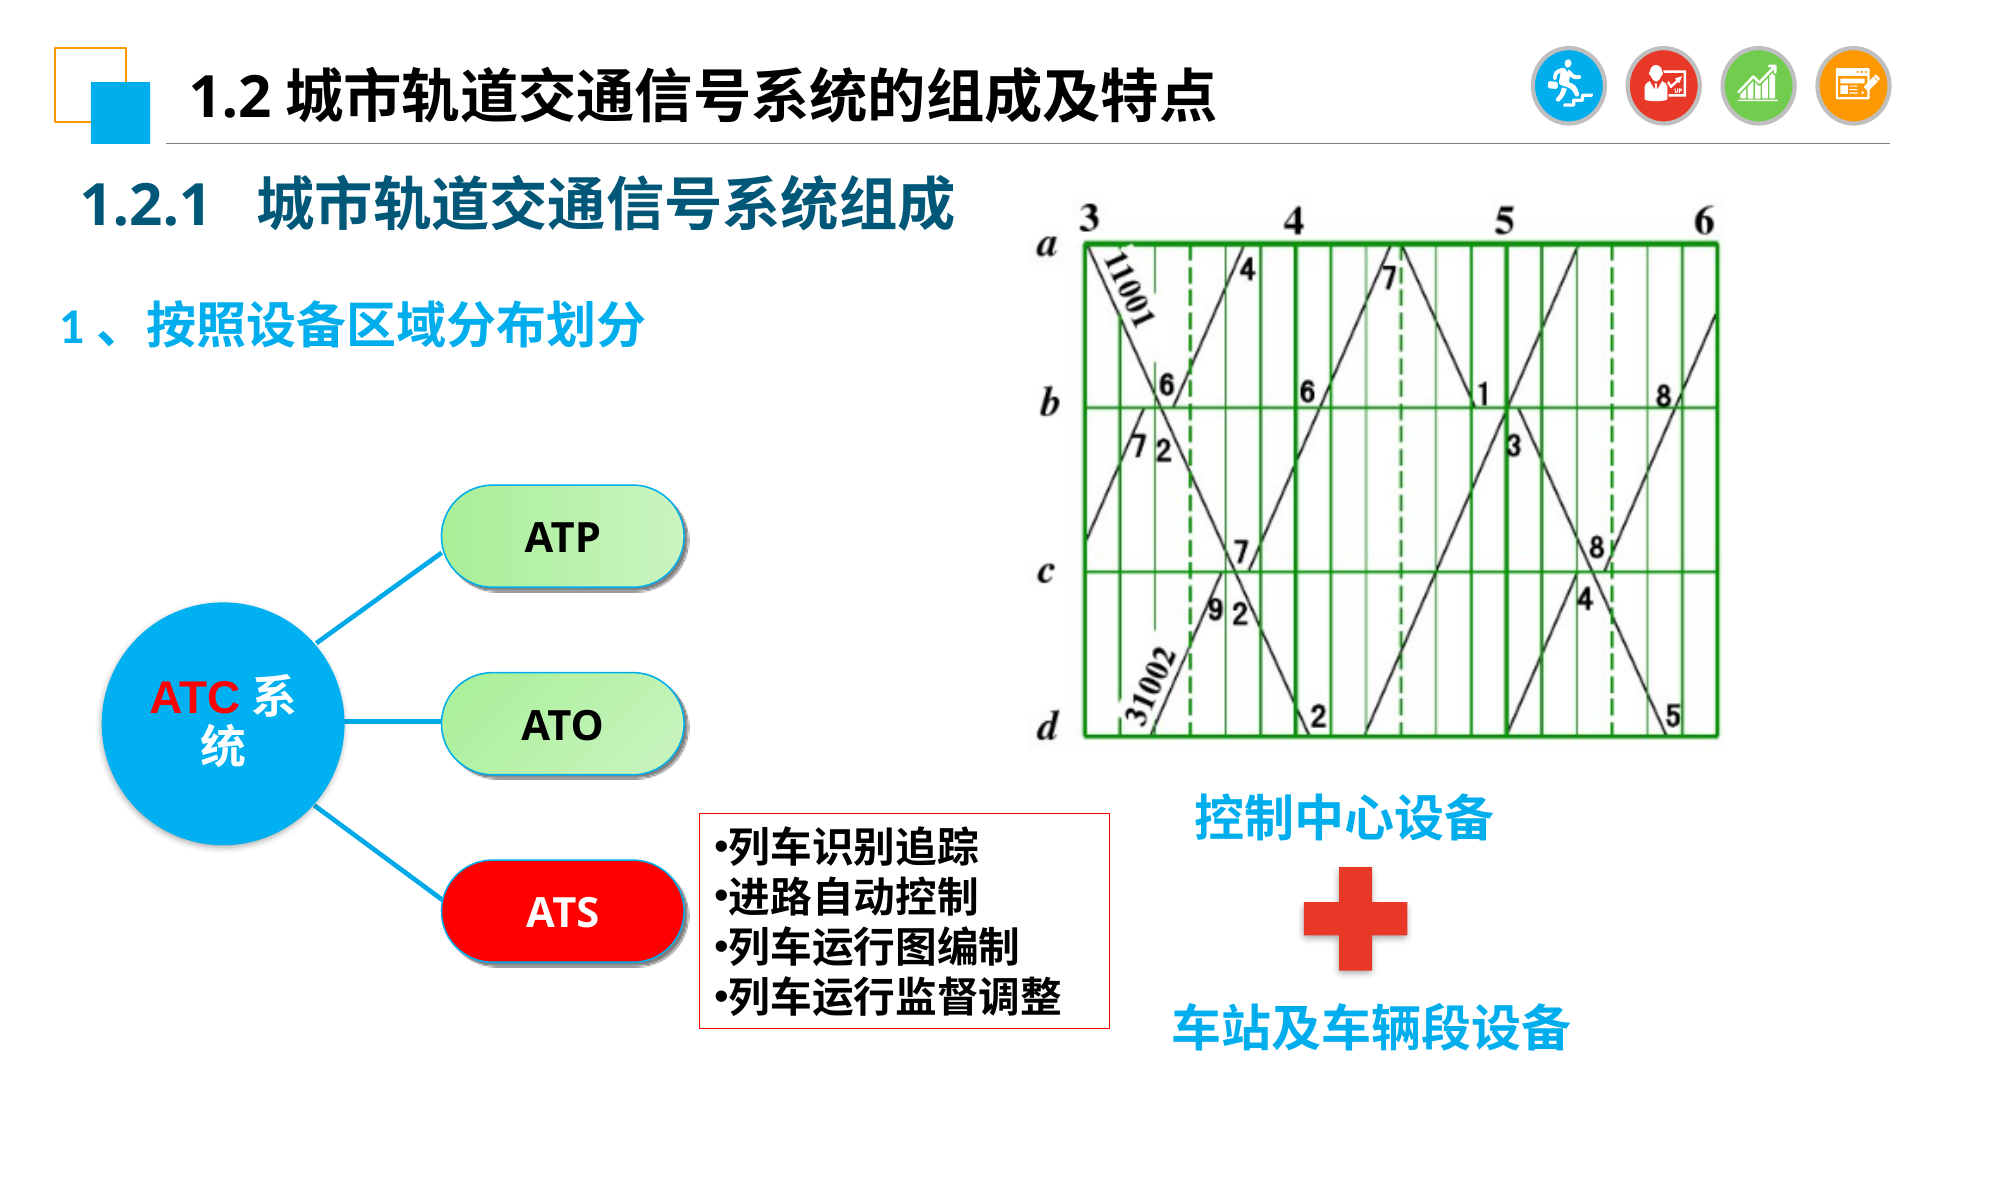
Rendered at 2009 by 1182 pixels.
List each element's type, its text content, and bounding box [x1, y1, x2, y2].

text_box 控制中心设备 [1179, 778, 1543, 854]
picture [1015, 168, 1766, 759]
text_box 列车识别追踪 进路自动控制 列车运行图编制 列车运行监督调整 [699, 813, 1110, 1029]
text_box [1303, 867, 1408, 971]
text_box [349, 552, 443, 621]
text_box ATP [441, 485, 685, 588]
text_box [349, 830, 442, 901]
text_box ATS [441, 860, 685, 963]
text_box 1、按照设备区域分布划分 [0, 286, 688, 362]
text_box 1.2城市轨道交通信号系统的组成及特点 [173, 51, 1233, 137]
text_box 车站及车辆段设备 [1156, 989, 1626, 1065]
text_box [101, 602, 345, 846]
text_box ATO [441, 672, 685, 775]
text_box 1.2.1 城市轨道交通信号系统组成 [59, 157, 977, 248]
